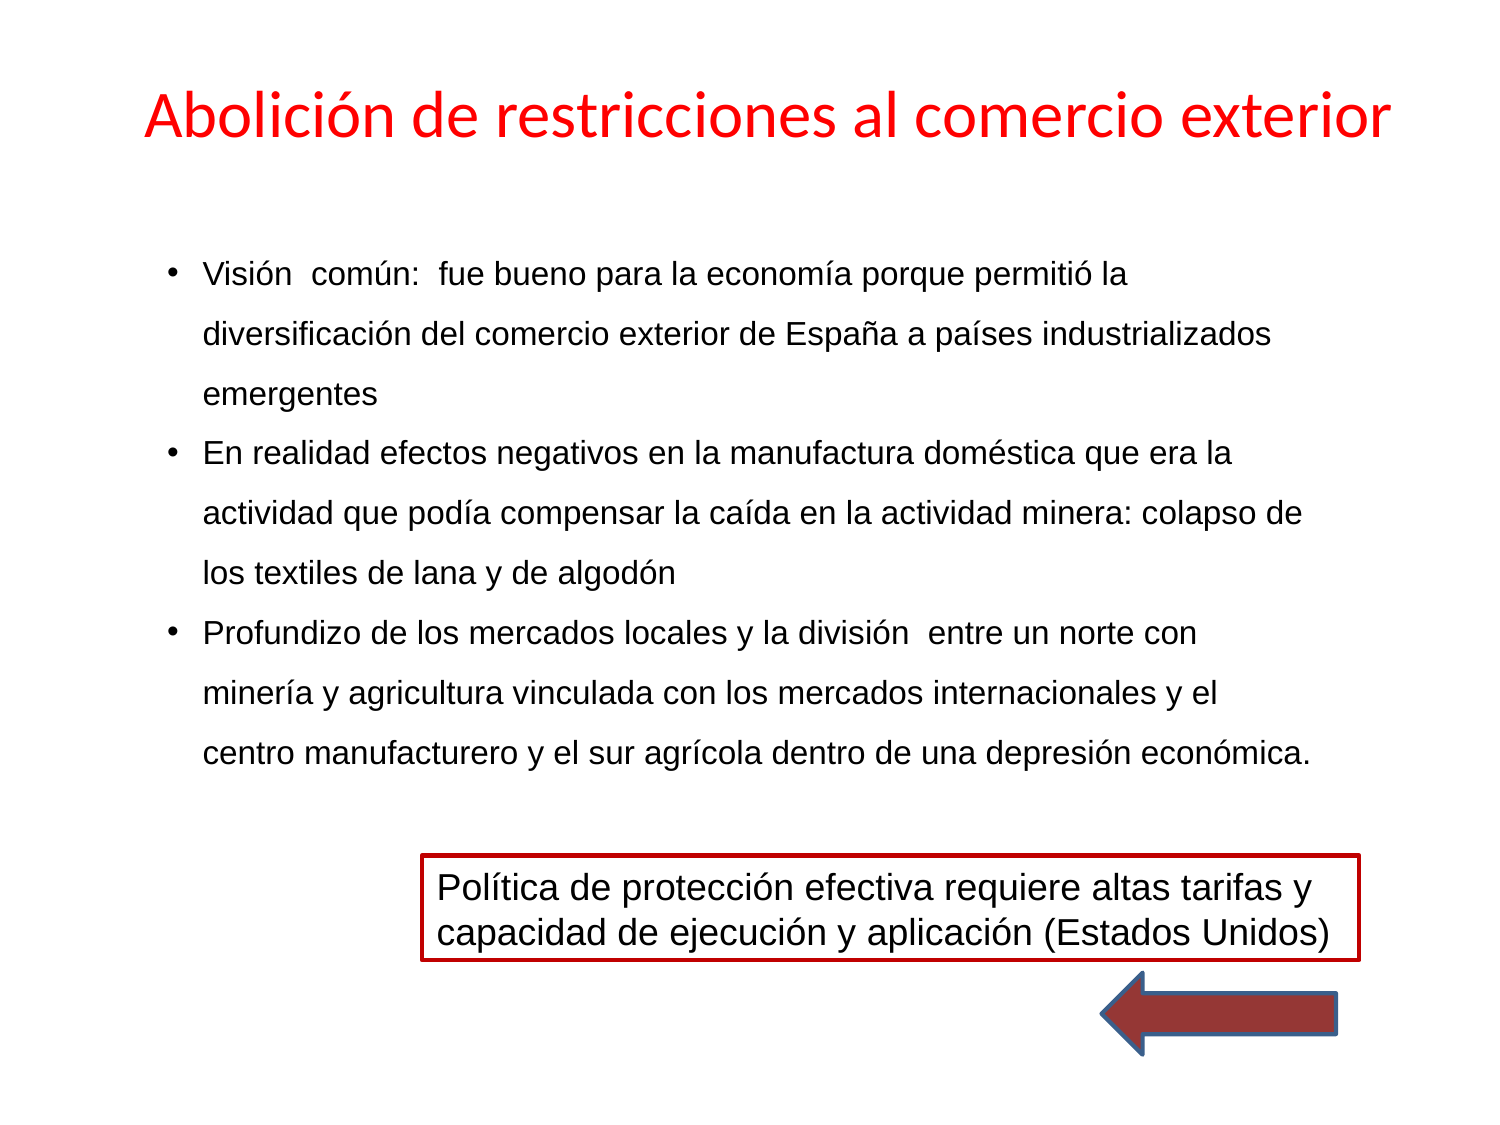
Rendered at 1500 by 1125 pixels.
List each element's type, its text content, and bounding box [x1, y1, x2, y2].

text_box Política de protección efectiva requiere altas tarifas y capacidad de ejecución y aplicación (Estados Unidos) [421, 855, 1360, 961]
title Abolición de restricciones al comercio exterior [58, 0, 1466, 223]
text_box [1099, 970, 1339, 1057]
text_box Visión común: fue bueno para la economía porque permitió la diversificación del comercio exterior de España a países industrializados emergentes En realidad efectos negativos en la manufactura doméstica que era la actividad que podía compensar la caída en la actividad minera: colapso de los textiles de lana y de algodón Profundizo de los mercados locales y la división entre un norte con minería y agricultura vinculada con los mercados internacionales y el centro manufacturero y el sur agrícola dentro de una depresión económica. [152, 224, 1336, 779]
